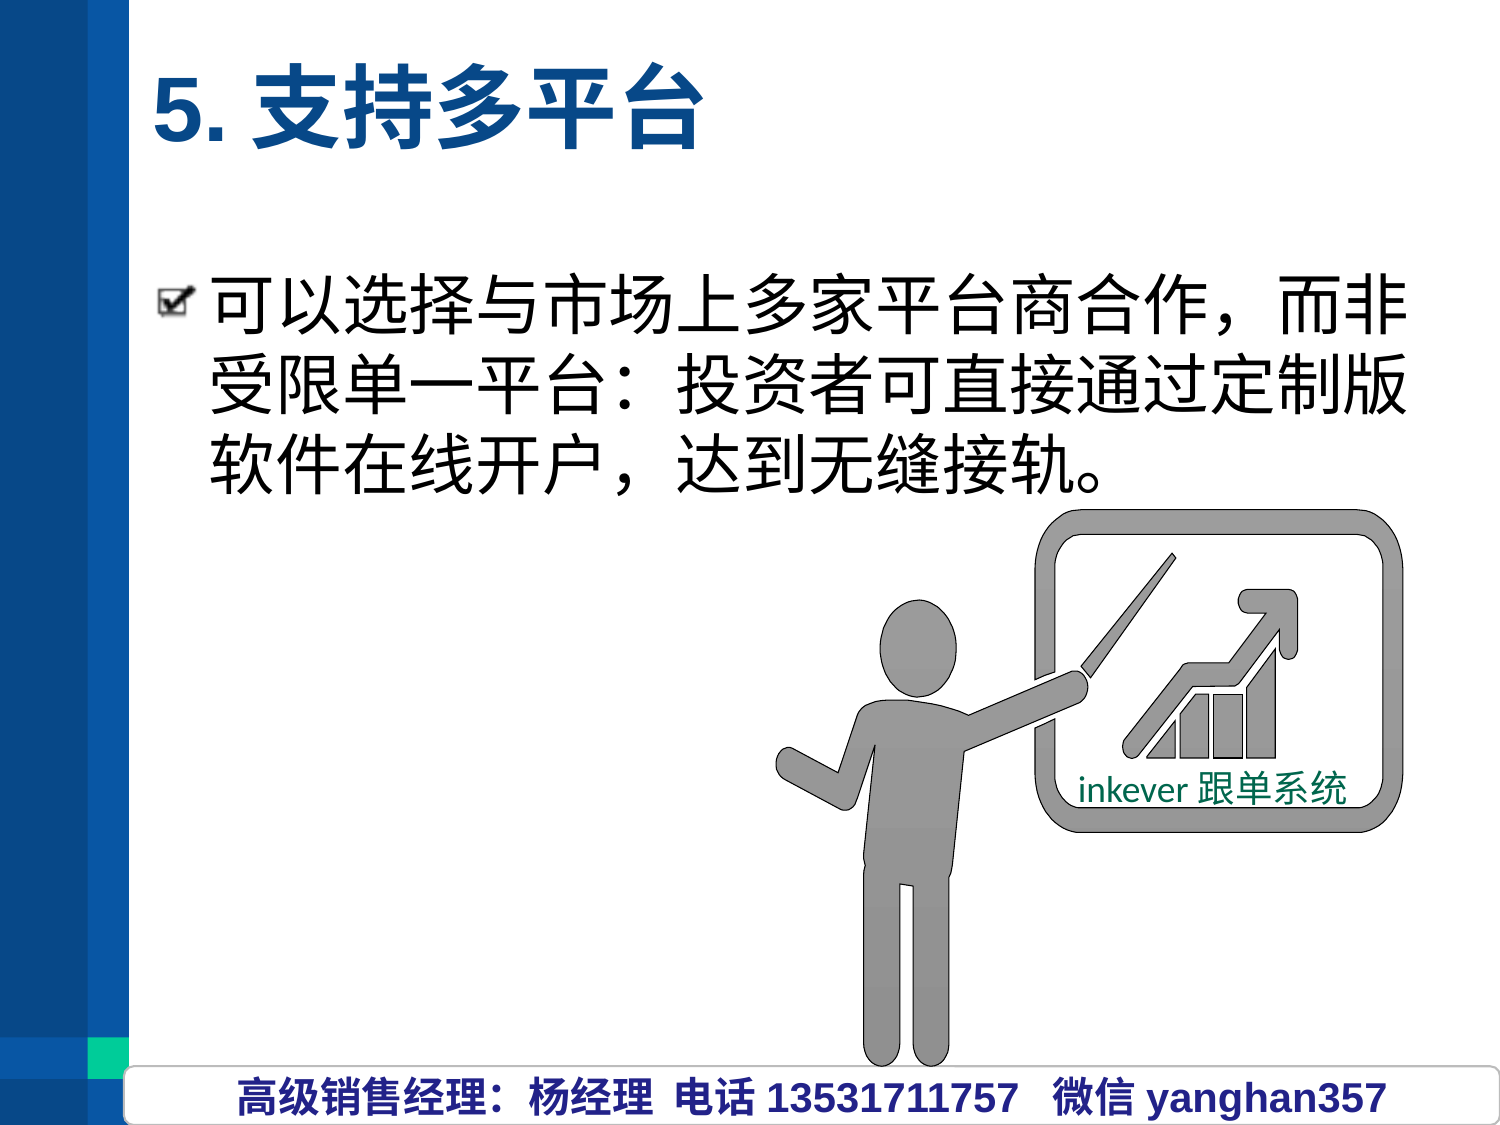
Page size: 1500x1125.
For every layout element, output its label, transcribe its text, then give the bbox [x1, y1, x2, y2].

text_box inkever跟单系统 [1034, 509, 1404, 833]
title 5.支持多平台 [137, 32, 1451, 221]
text_box inkever跟单系统 [775, 552, 1177, 1067]
text_box 高级销售经理：杨经理 电话13531711757 微信yanghan357 [122, 1065, 1500, 1125]
picture [152, 276, 204, 329]
list 可以选择与市场上多家平台商合作，而非受限单一平台：投资者可直接通过定制版软件在线开户，达到无缝接轨。 [137, 254, 1451, 989]
